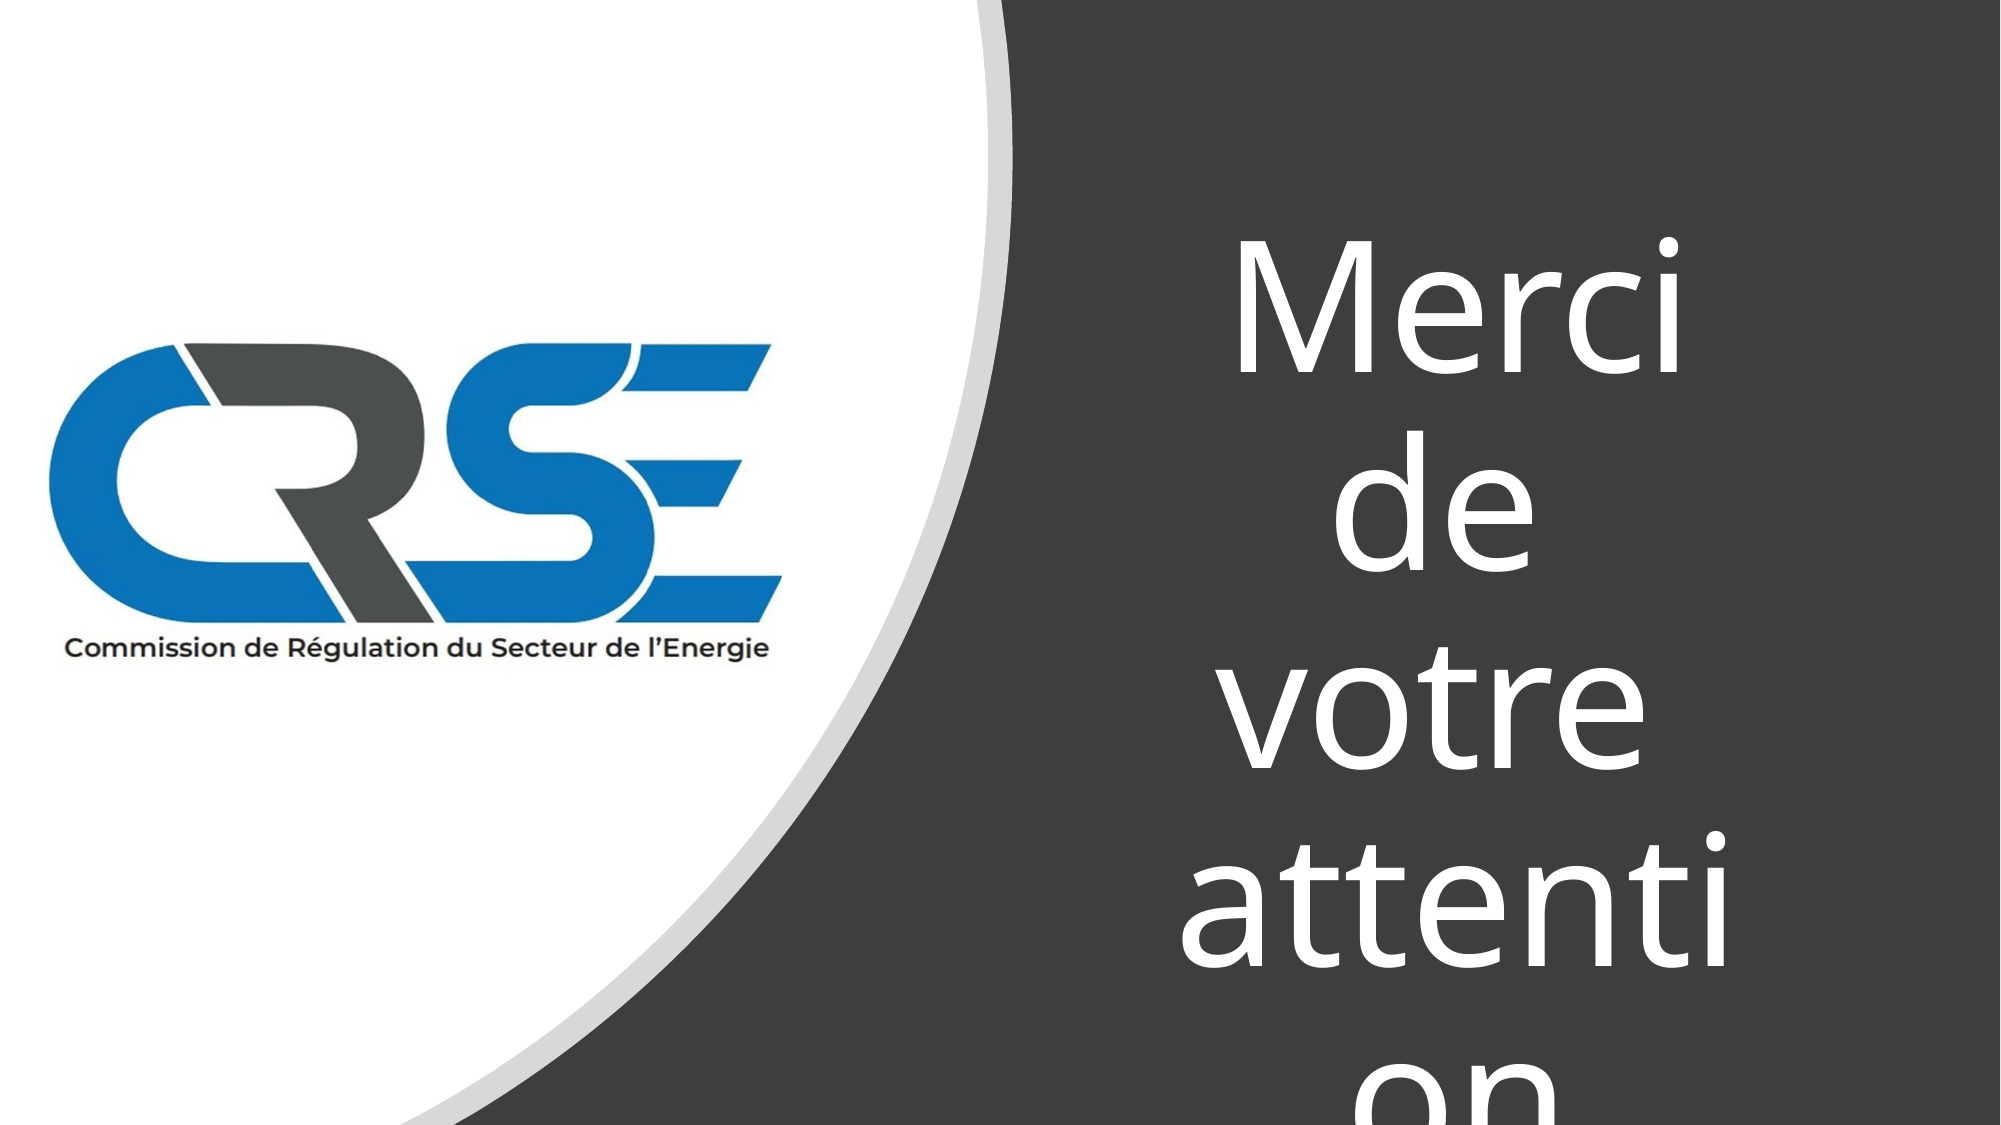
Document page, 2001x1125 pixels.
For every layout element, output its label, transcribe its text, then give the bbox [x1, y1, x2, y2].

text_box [0, 0, 1013, 1125]
title Merci de votre attention [1121, 185, 1792, 1125]
